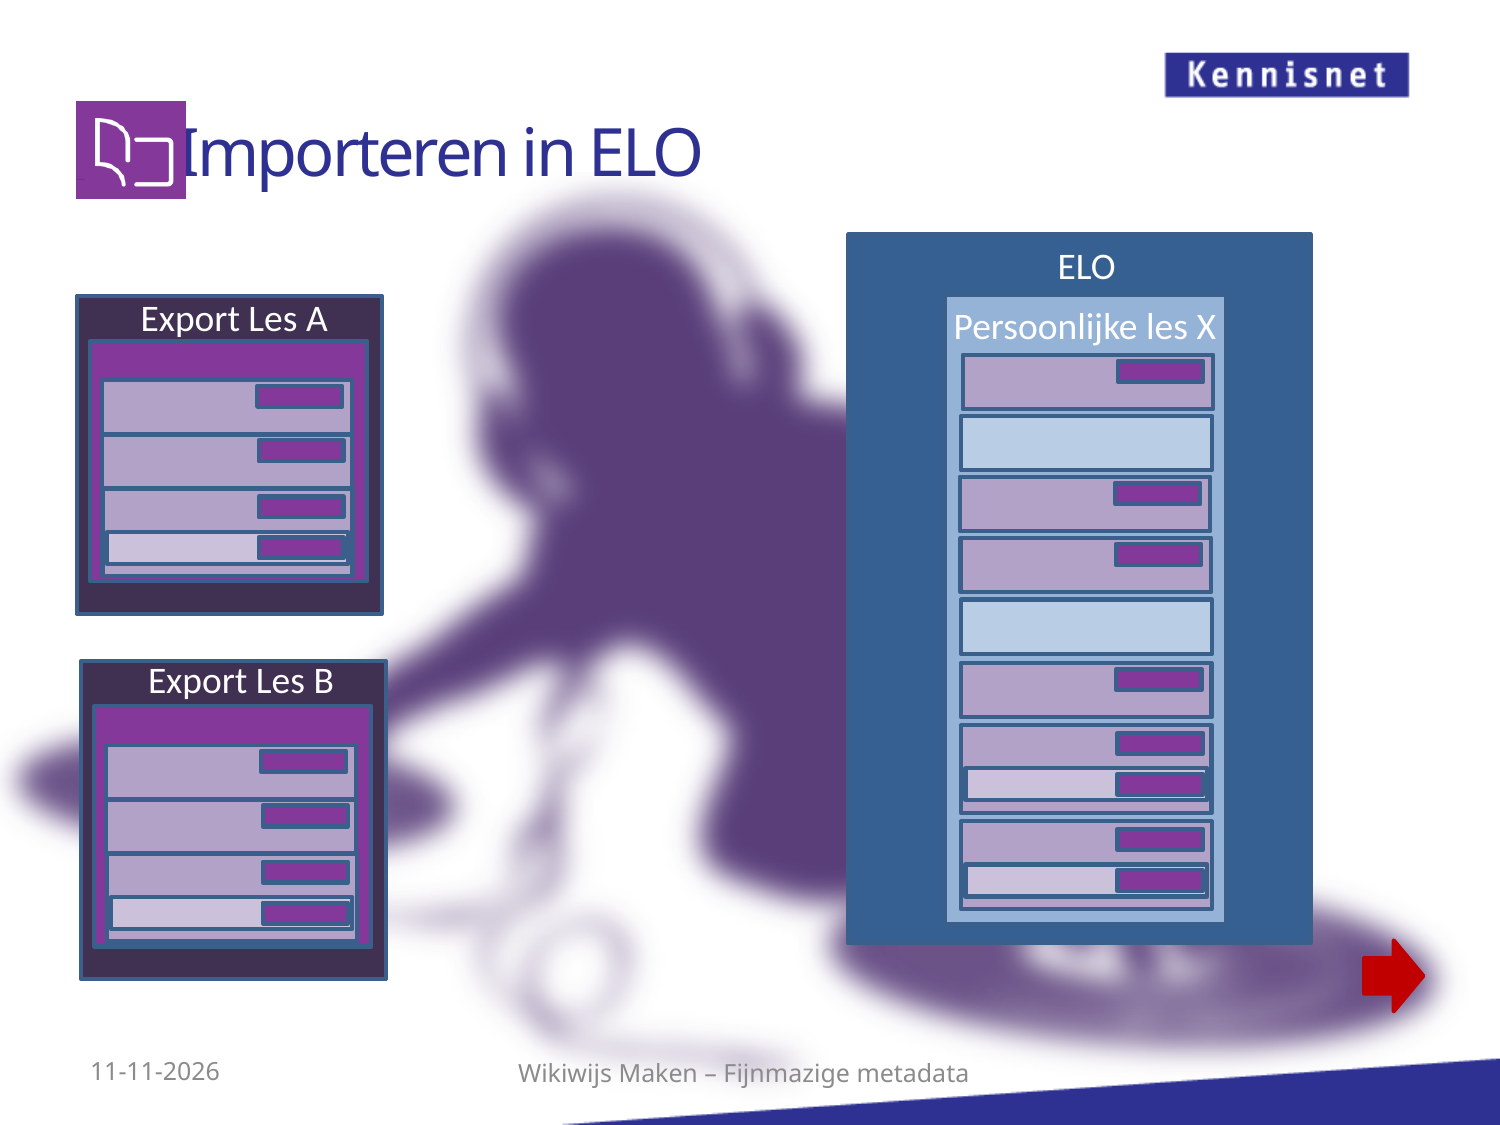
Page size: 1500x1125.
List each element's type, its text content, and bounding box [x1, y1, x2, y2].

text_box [960, 821, 1212, 910]
title Importeren in ELO [74, 55, 1426, 170]
picture [0, 0, 1500, 1125]
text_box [68, 285, 401, 615]
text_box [919, 294, 1251, 924]
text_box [960, 539, 1212, 593]
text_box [960, 662, 1212, 718]
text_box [962, 354, 1214, 410]
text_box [959, 476, 1211, 532]
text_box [75, 648, 407, 980]
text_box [960, 724, 1212, 814]
